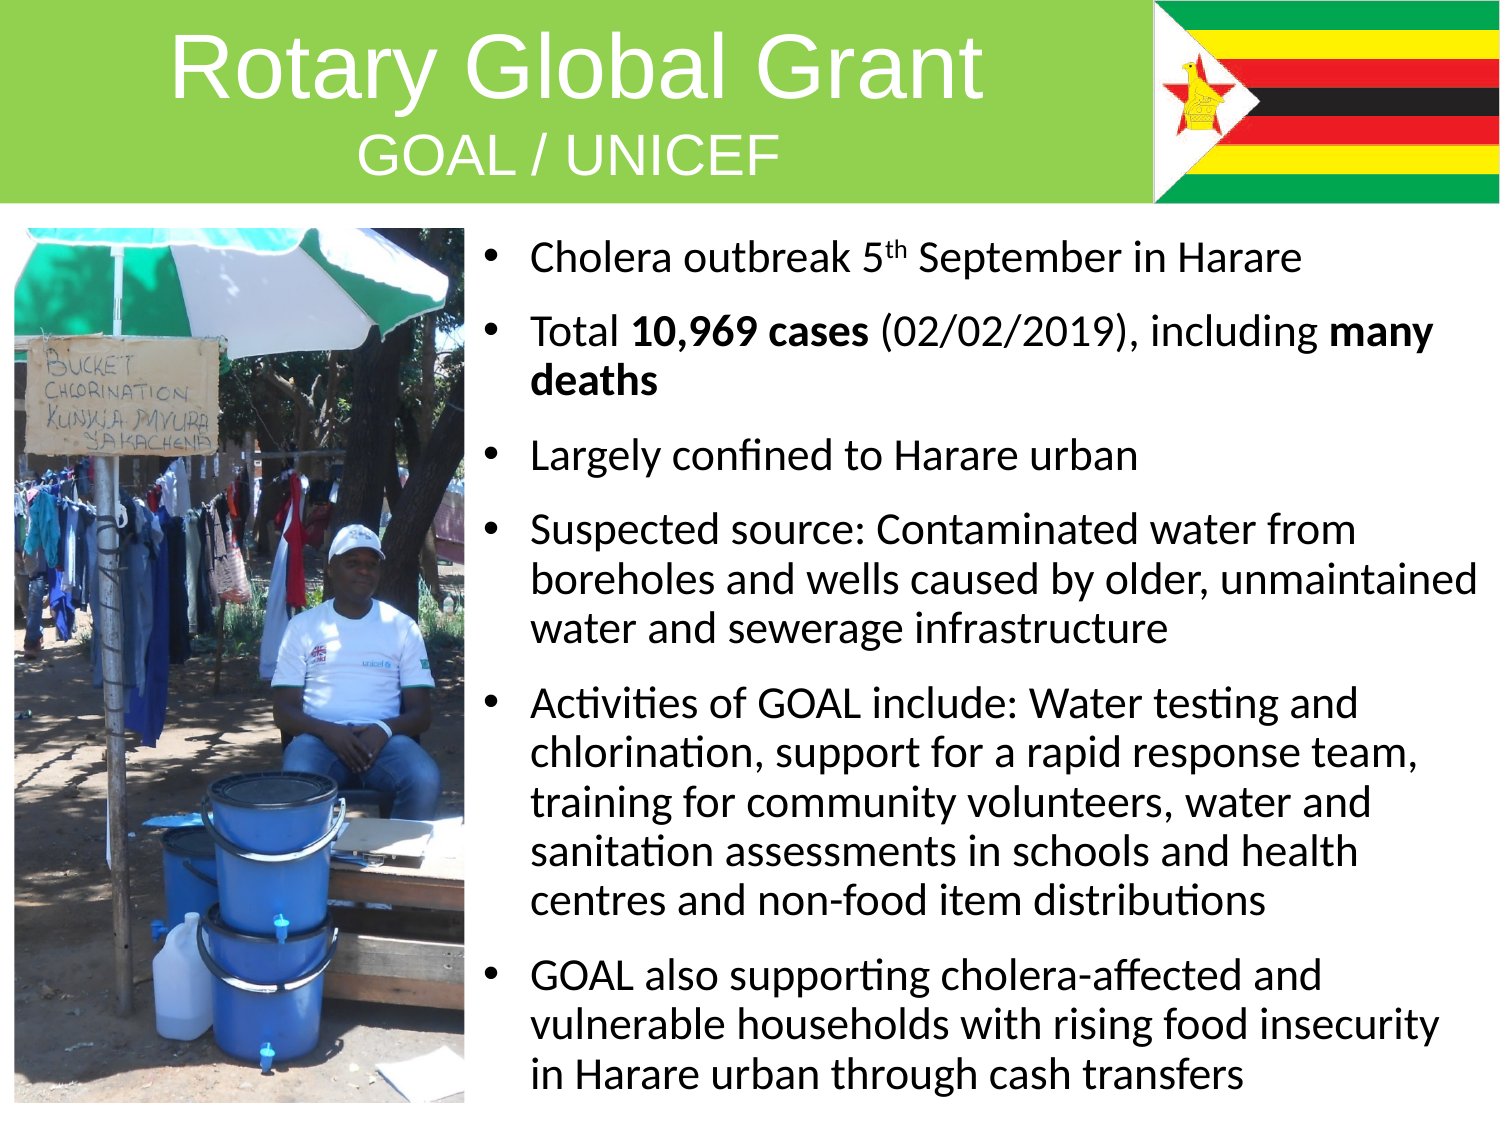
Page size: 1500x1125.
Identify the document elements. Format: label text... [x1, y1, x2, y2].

list Cholera outbreak 5th September in Harare Total 10,969 cases (02/02/2019), including many deaths Largely confined to Harare urban Suspected source: Contaminated water from boreholes and wells caused by older, unmaintained water and sewerage infrastructure Activities of GOAL include: Water testing and chlorination, support for a rapid response team, training for community volunteers, water and sanitation assessments in schools and health centres and non-food item distributions GOAL also supporting cholera-affected and vulnerable households with rising food insecurity in Harare urban through cash transfers [468, 224, 1500, 1028]
text_box [0, 0, 1153, 204]
picture [1153, 0, 1500, 204]
picture [14, 228, 465, 1103]
text_box Rotary Global Grant GOAL / UNICEF [81, 0, 1072, 195]
